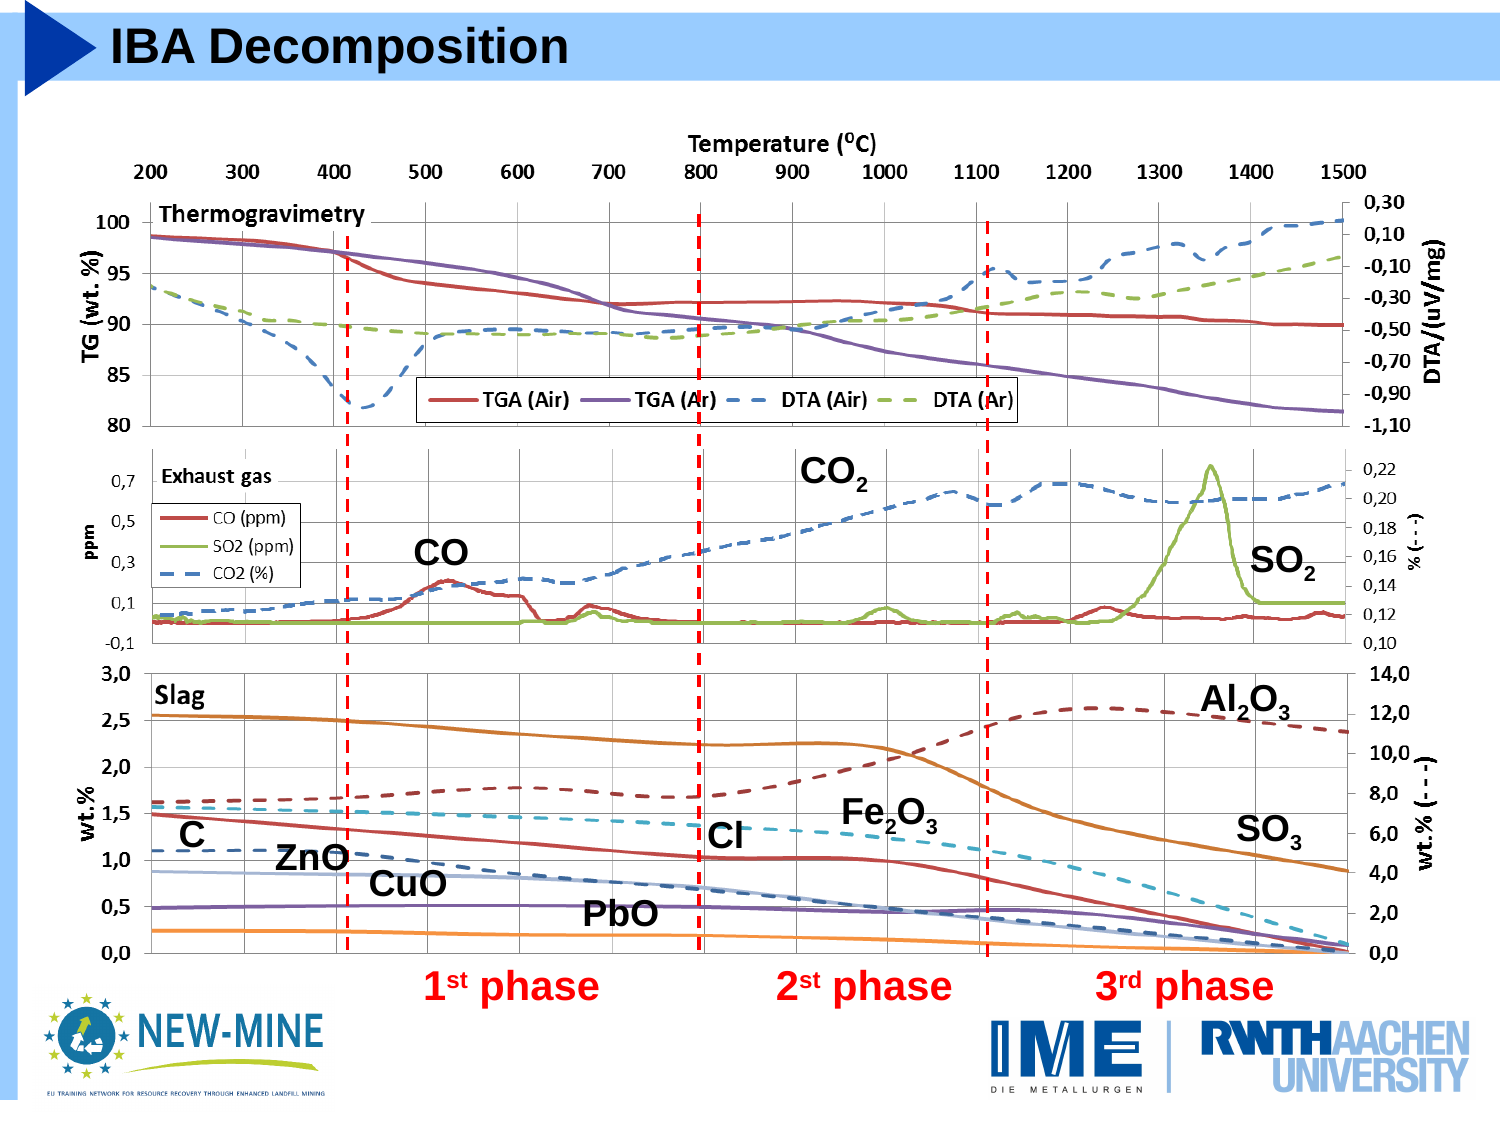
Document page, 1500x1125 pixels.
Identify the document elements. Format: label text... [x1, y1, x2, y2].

title IBA Decomposition [95, 18, 1496, 82]
picture [988, 1017, 1476, 1100]
text_box 1st phase [369, 984, 654, 1017]
picture [32, 984, 335, 1112]
text_box 2st phase [753, 984, 975, 1017]
text_box 3rd phase [1043, 984, 1327, 1017]
picture [56, 122, 1451, 976]
